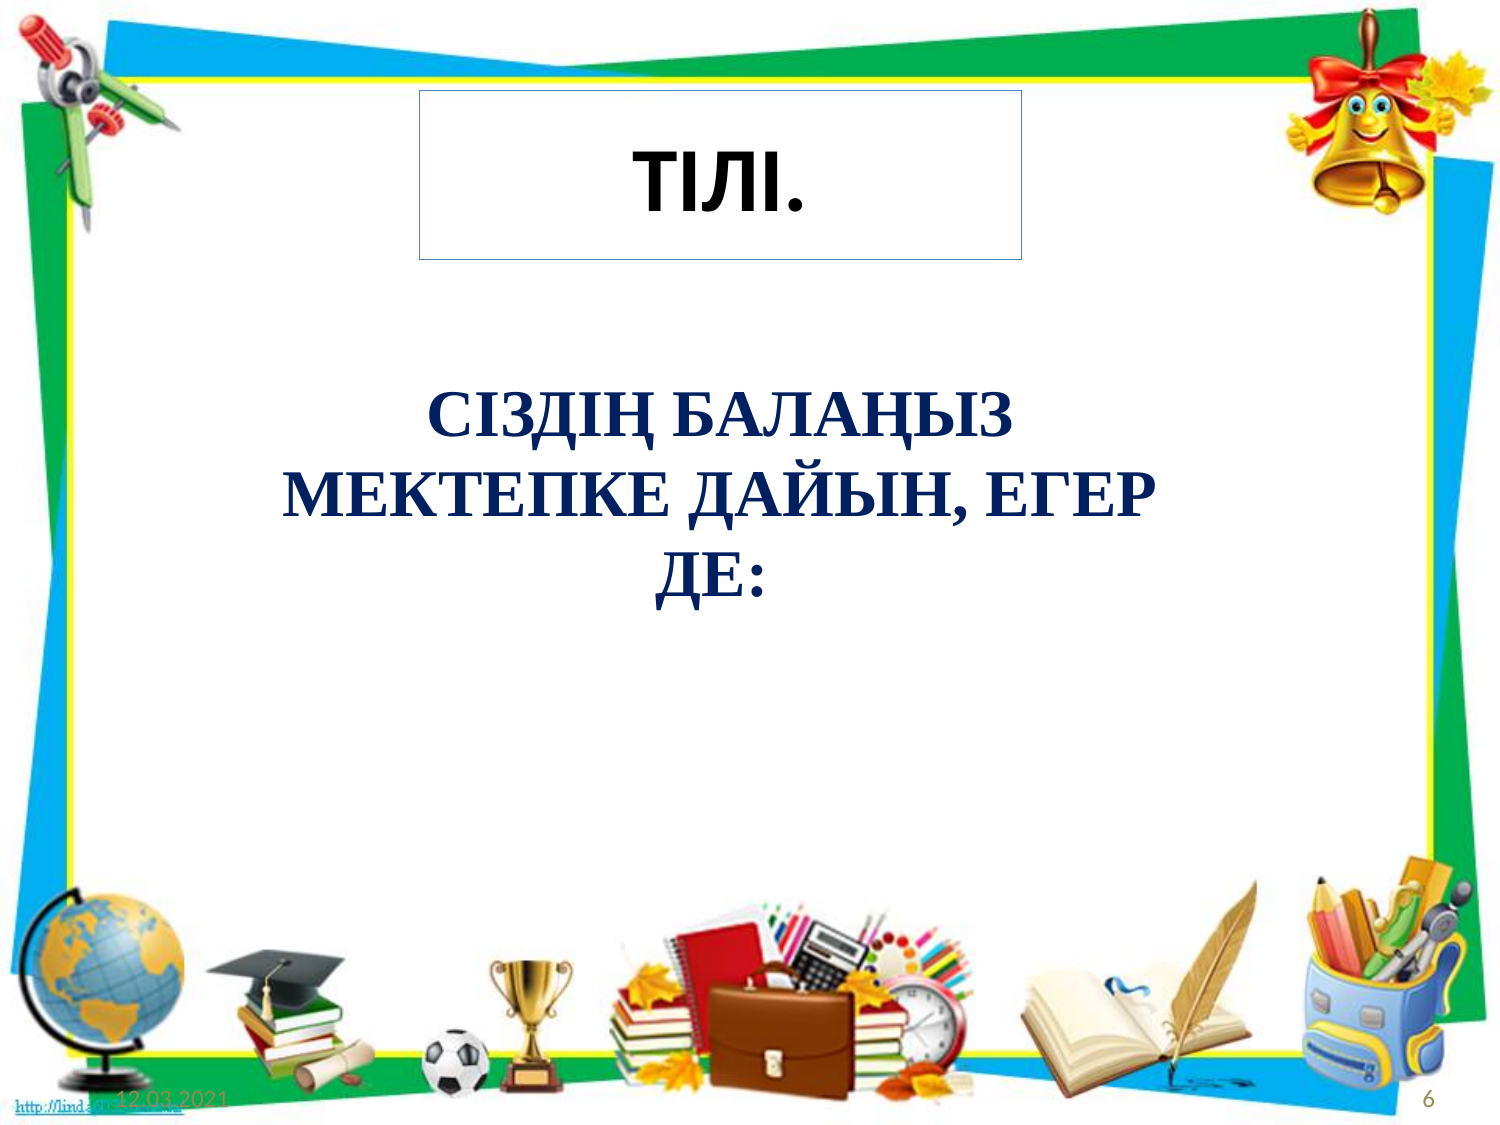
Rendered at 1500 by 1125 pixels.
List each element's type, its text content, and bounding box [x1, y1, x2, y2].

picture [0, 0, 1500, 1125]
title ТІЛІ. [419, 90, 1022, 260]
list СІЗДІҢ БАЛАҢЫЗ МЕКТЕПКЕ ДАЙЫН, ЕГЕР ДЕ: [230, 361, 1210, 693]
